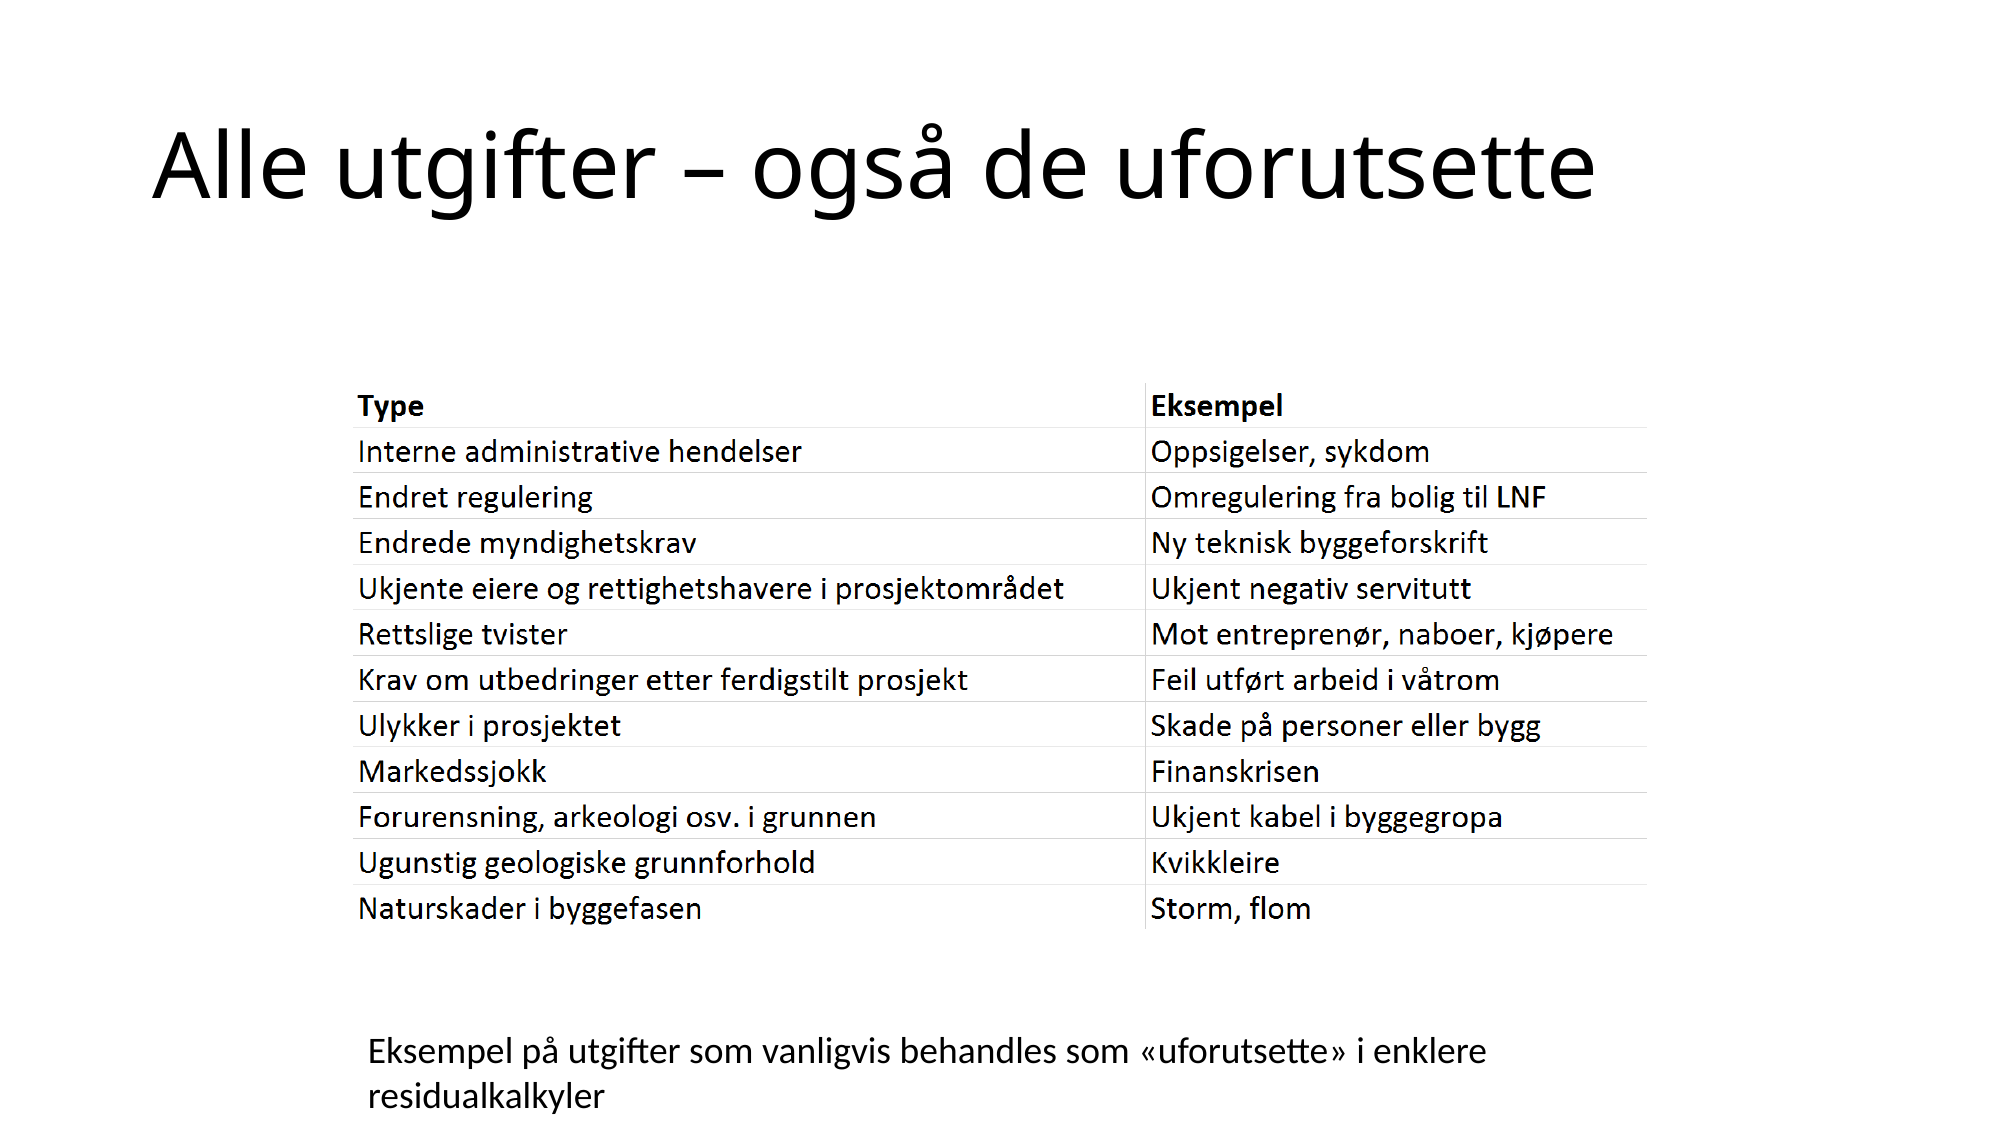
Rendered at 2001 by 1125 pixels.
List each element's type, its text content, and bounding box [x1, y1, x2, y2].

text_box Eksempel på utgifter som vanligvis behandles som «uforutsette» i enklere residualkalkyler [353, 1018, 1647, 1124]
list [353, 384, 1647, 929]
title Alle utgifter – også de uforutsette [137, 59, 1863, 278]
